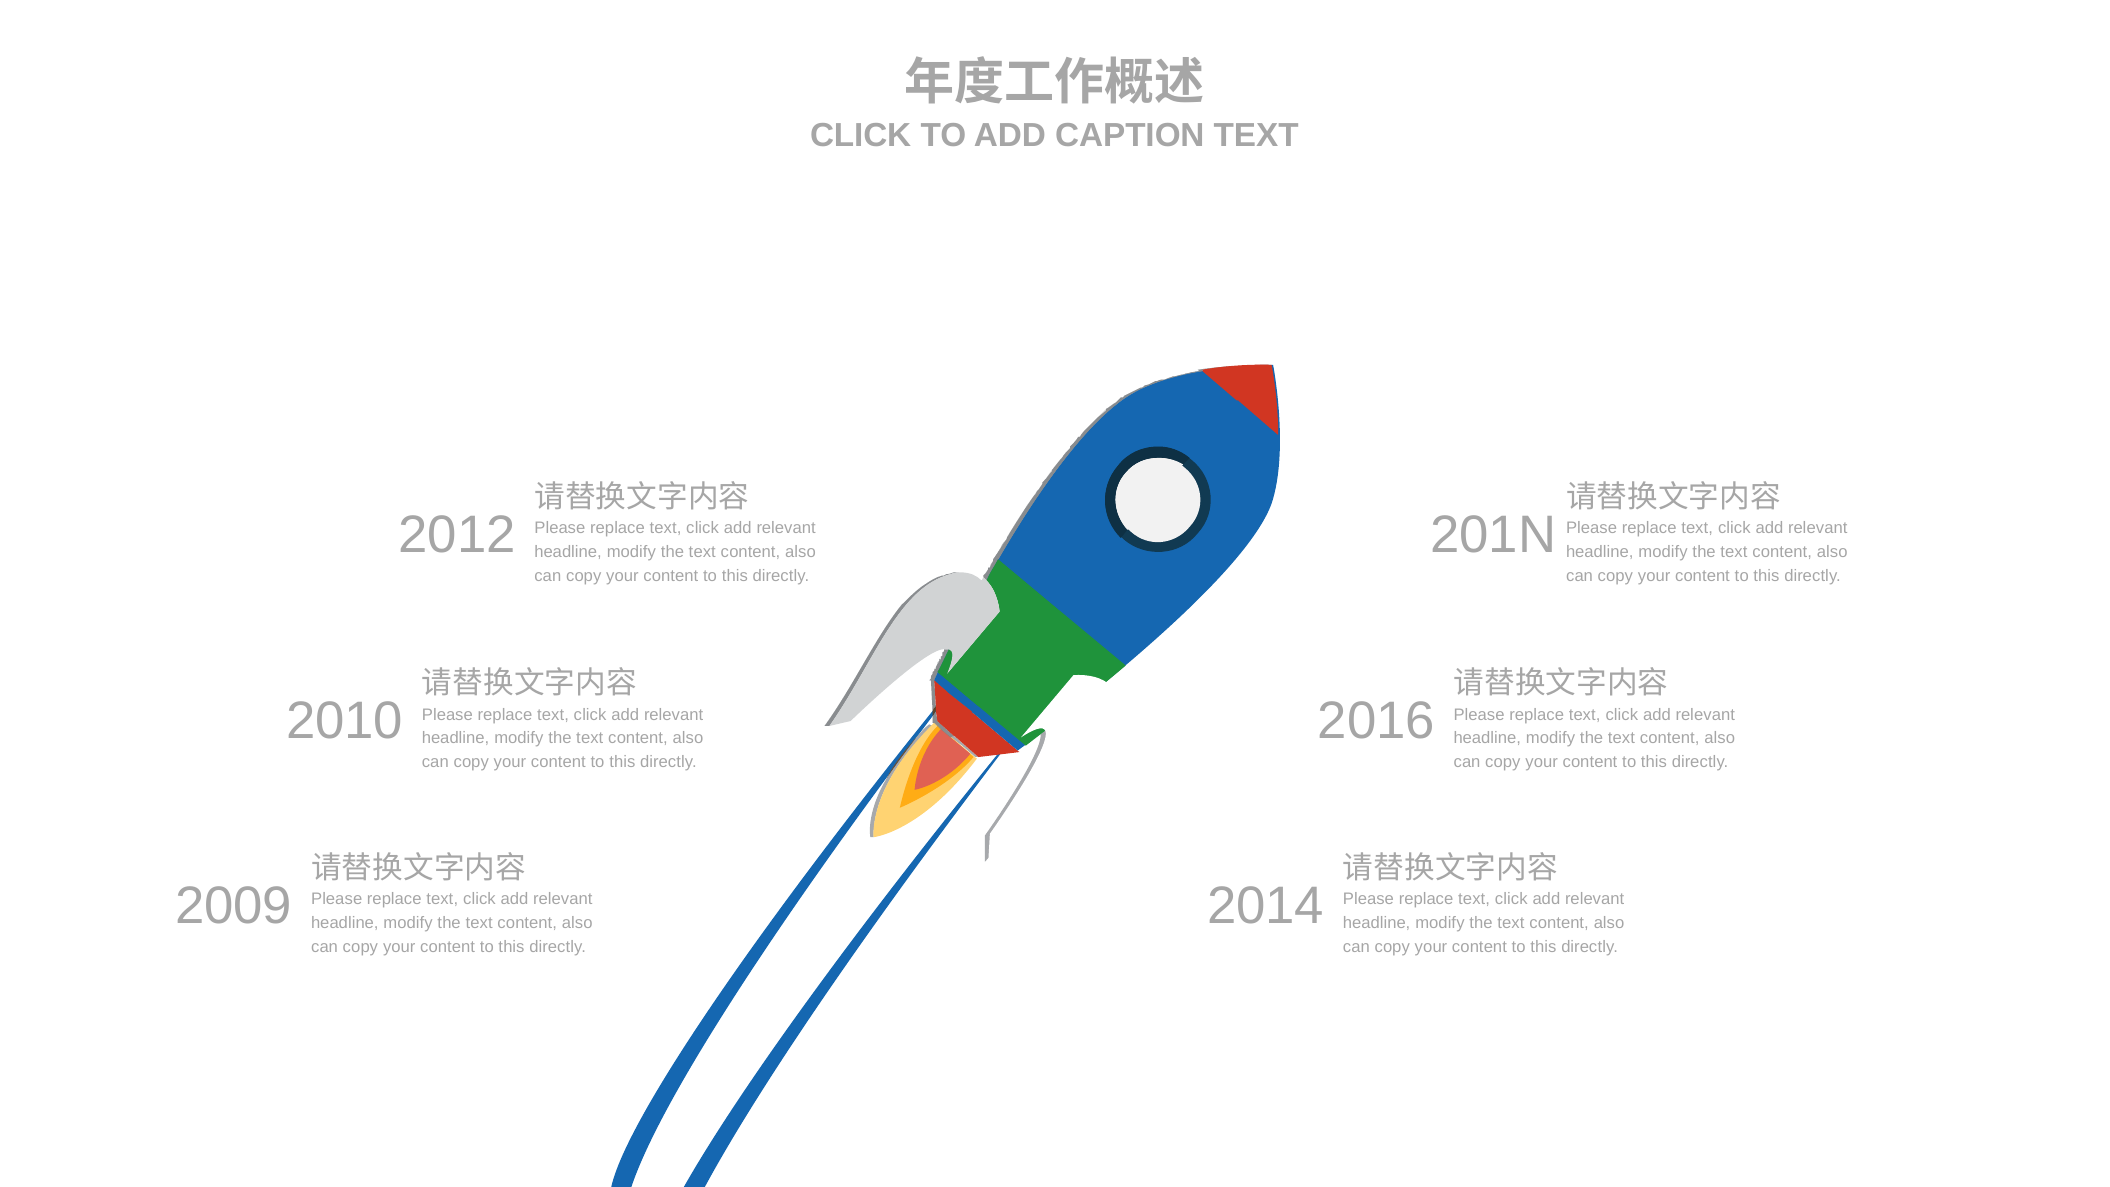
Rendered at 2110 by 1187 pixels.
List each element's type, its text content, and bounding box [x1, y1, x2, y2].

text_box 请替换文字内容 [1453, 655, 1670, 701]
text_box 2014 [1290, 858, 1325, 935]
text_box 2009 [175, 858, 293, 935]
text_box 2016 [1317, 673, 1436, 750]
text_box CLICK TO ADD CAPTION TEXT [790, 113, 1319, 154]
text_box 请替换文字内容 [1566, 469, 1782, 514]
text_box Please replace text, click add relevant headline, modify the text content, also can copy your content to this directly. [1566, 512, 1873, 585]
text_box 年度工作概述 [865, 48, 1245, 110]
text_box 请替换文字内容 [1342, 840, 1559, 885]
text_box Please replace text, click add relevant headline, modify the text content, also can copy your content to this directly. [421, 701, 601, 772]
text_box 请替换文字内容 [534, 469, 601, 514]
text_box 2010 [286, 673, 404, 750]
text_box 201N [1430, 486, 1557, 563]
text_box 请替换文字内容 [421, 655, 601, 701]
text_box 请替换文字内容 [310, 840, 527, 885]
text_box Please replace text, click add relevant headline, modify the text content, also can copy your content to this directly. [1453, 699, 1760, 772]
text_box Please replace text, click add relevant headline, modify the text content, also can copy your content to this directly. [534, 514, 601, 585]
text_box Please replace text, click add relevant headline, modify the text content, also can copy your content to this directly. [1342, 884, 1650, 956]
text_box Please replace text, click add relevant headline, modify the text content, also can copy your content to this directly. [310, 884, 601, 956]
text_box 2012 [398, 486, 516, 563]
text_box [601, 363, 1290, 1187]
